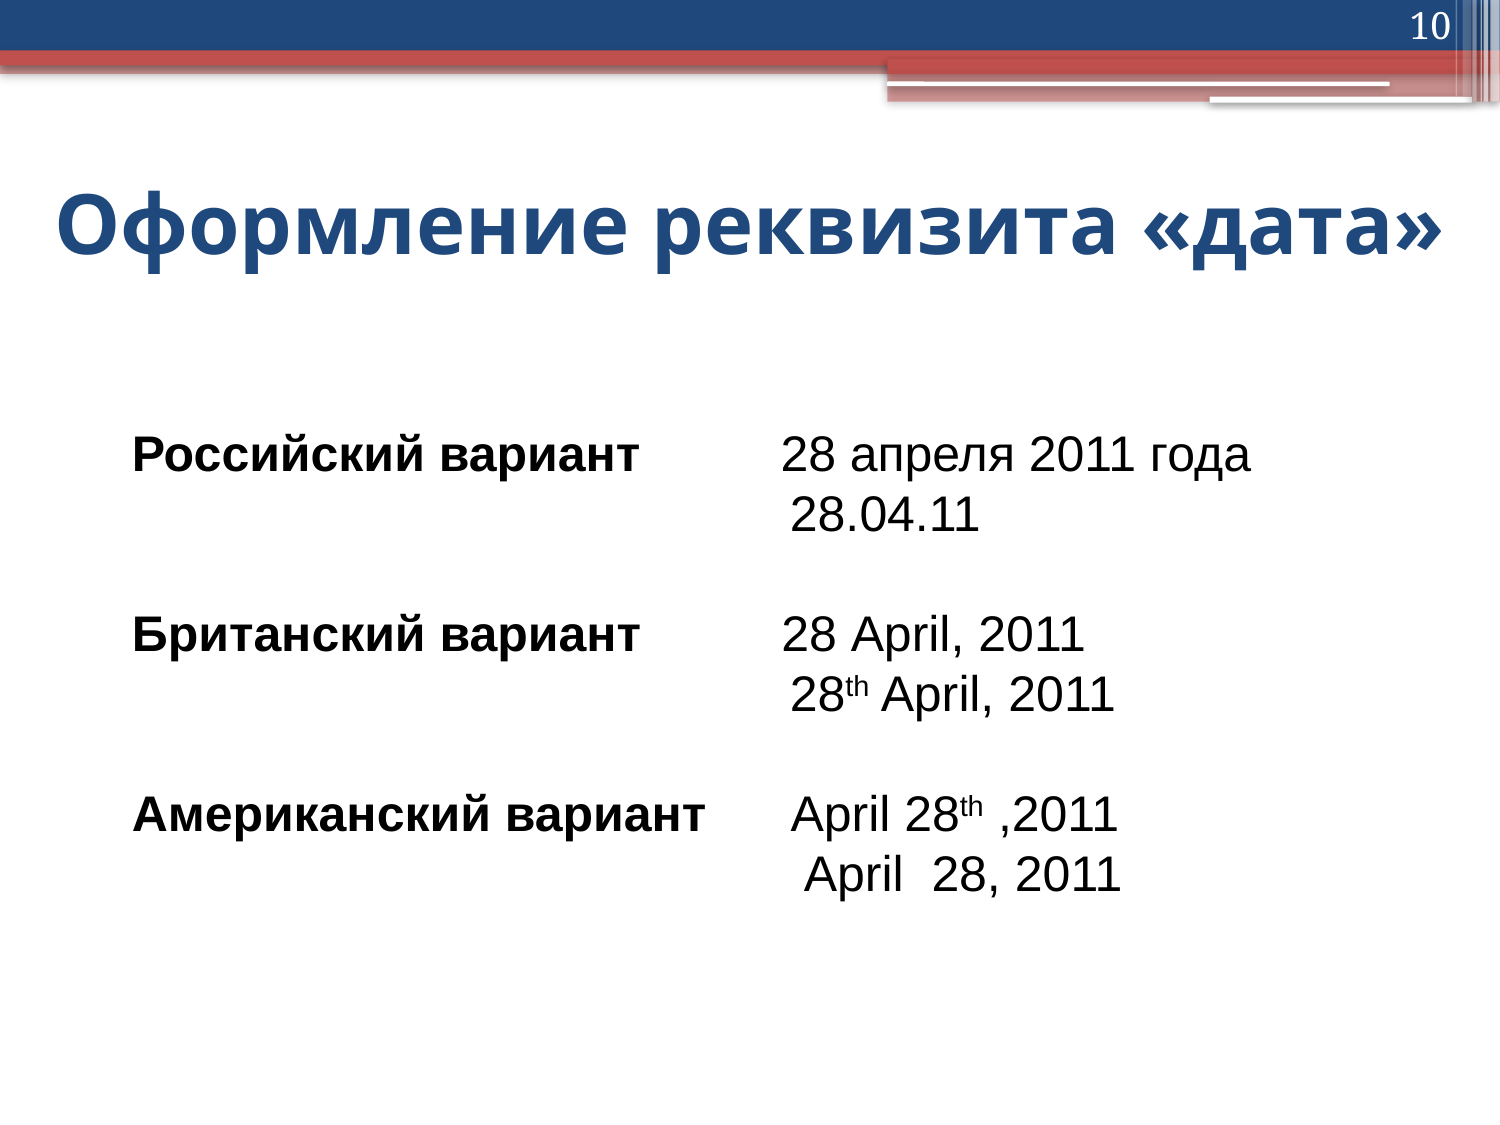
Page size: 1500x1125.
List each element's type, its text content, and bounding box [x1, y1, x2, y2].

text_box Российский вариант 28 апреля 2011 года 28.04.11 Британский вариант 28 April, 2011 28th April, 2011 Американский вариант April 28th ,2011 April 28, 2011 [117, 414, 1348, 909]
slide_number 10 [1341, 0, 1466, 61]
text_box Оформление реквизита «дата» [23, 164, 1477, 340]
